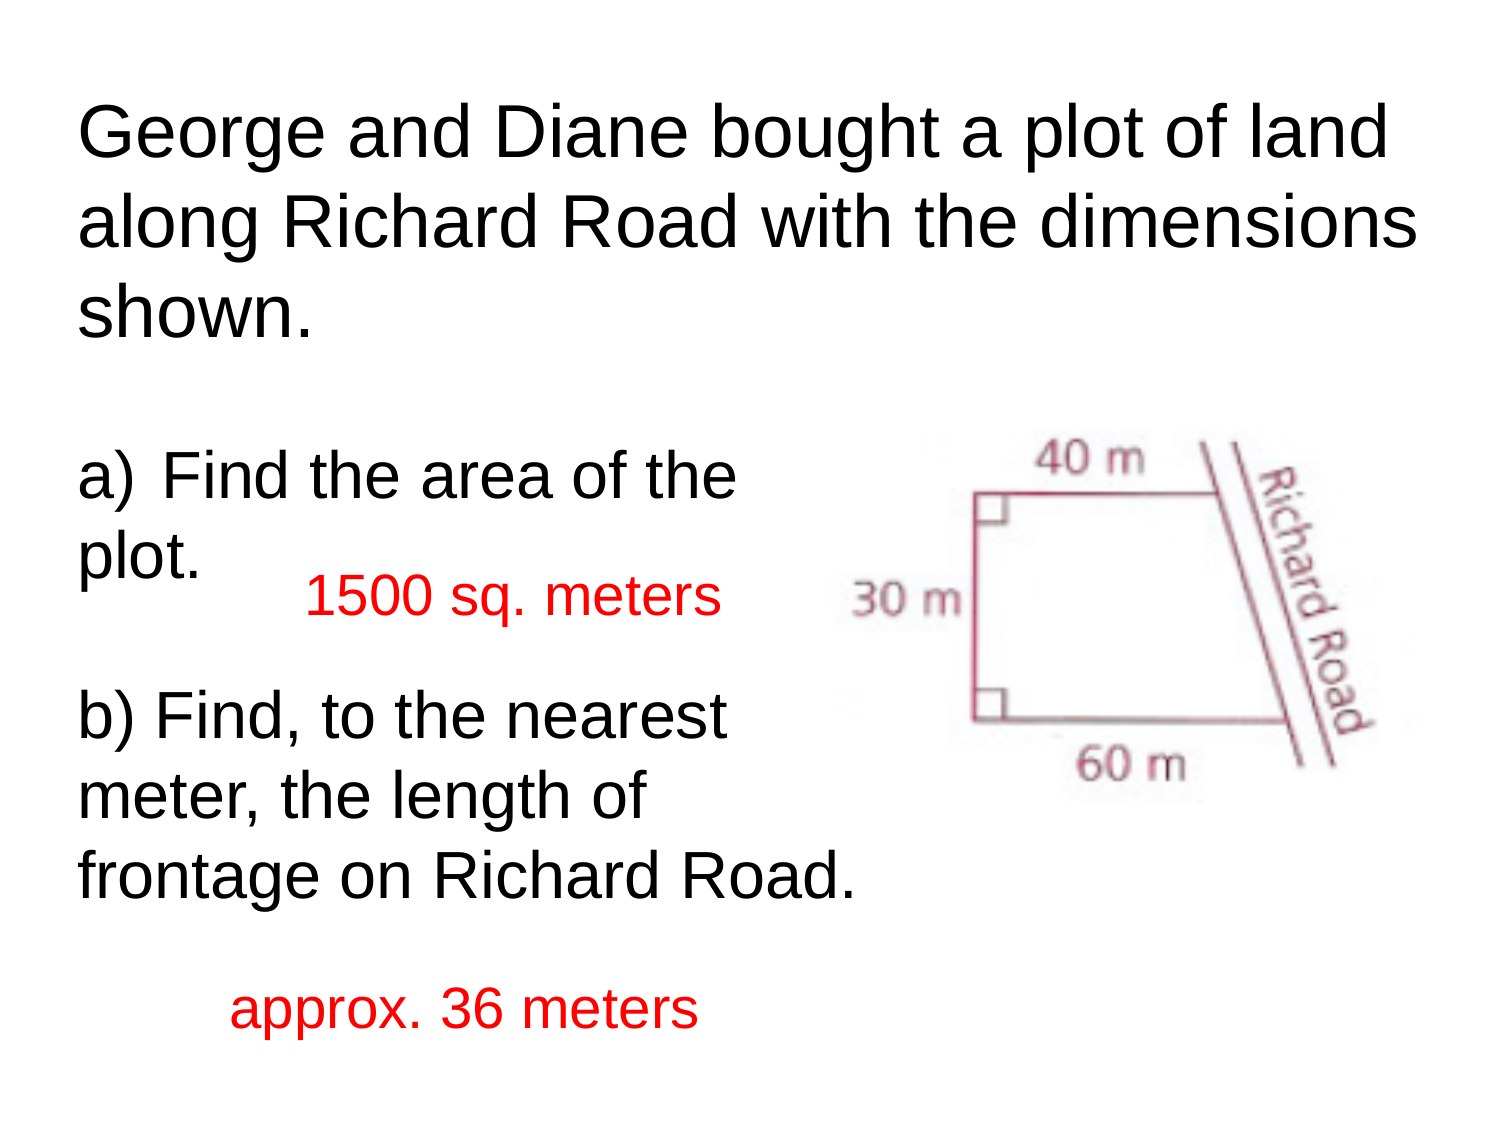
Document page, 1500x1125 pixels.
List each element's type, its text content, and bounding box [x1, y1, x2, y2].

text_box approx. 36 meters [214, 962, 716, 1048]
text_box 1500 sq. meters [289, 549, 739, 635]
text_box George and Diane bought a plot of land along Richard Road with the dimensions shown. Find the area of the plot. b) Find, to the nearest meter, the length of frontage on Richard Road. [62, 74, 1438, 920]
picture [824, 412, 1425, 807]
